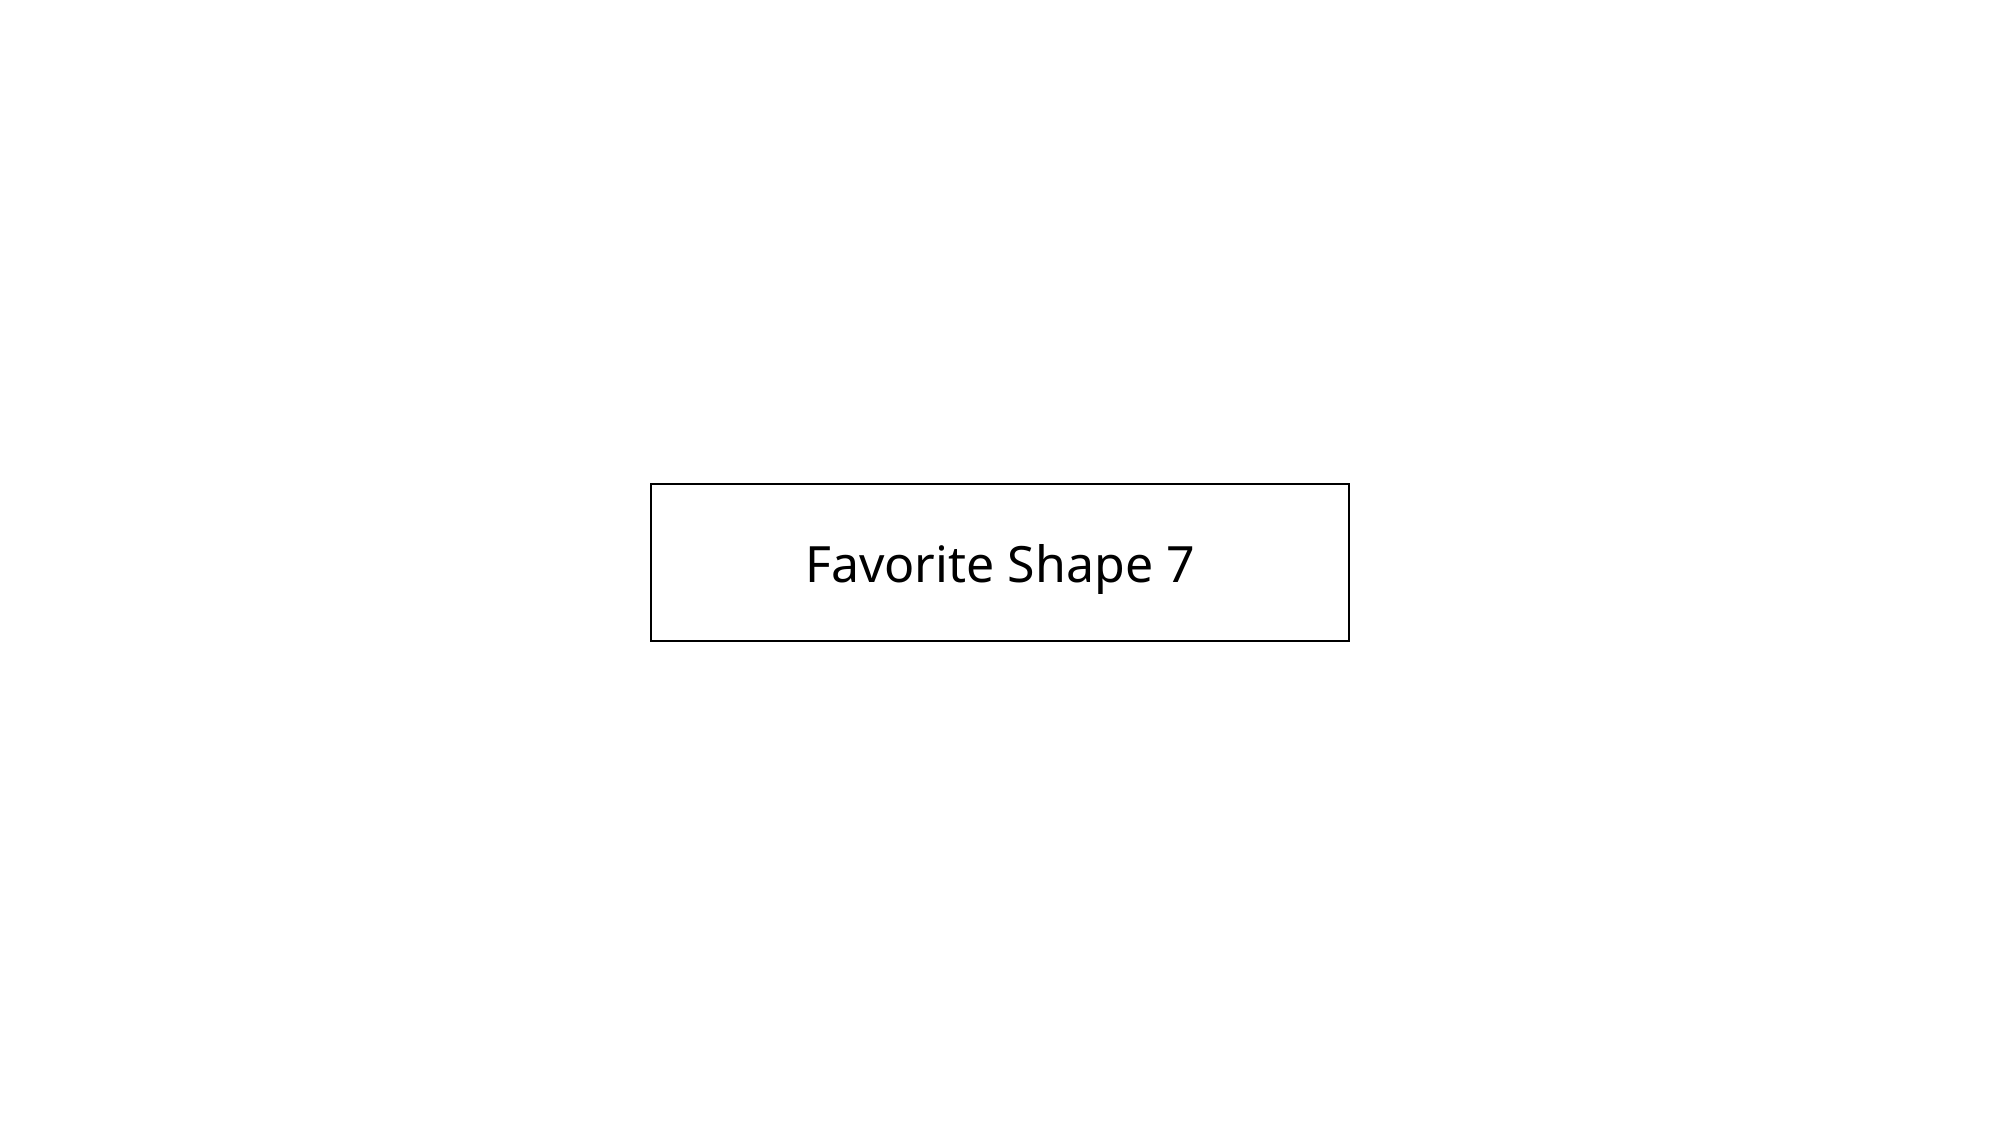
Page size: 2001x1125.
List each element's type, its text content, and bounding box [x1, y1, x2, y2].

text_box Favorite Shape 7 [650, 483, 1350, 642]
